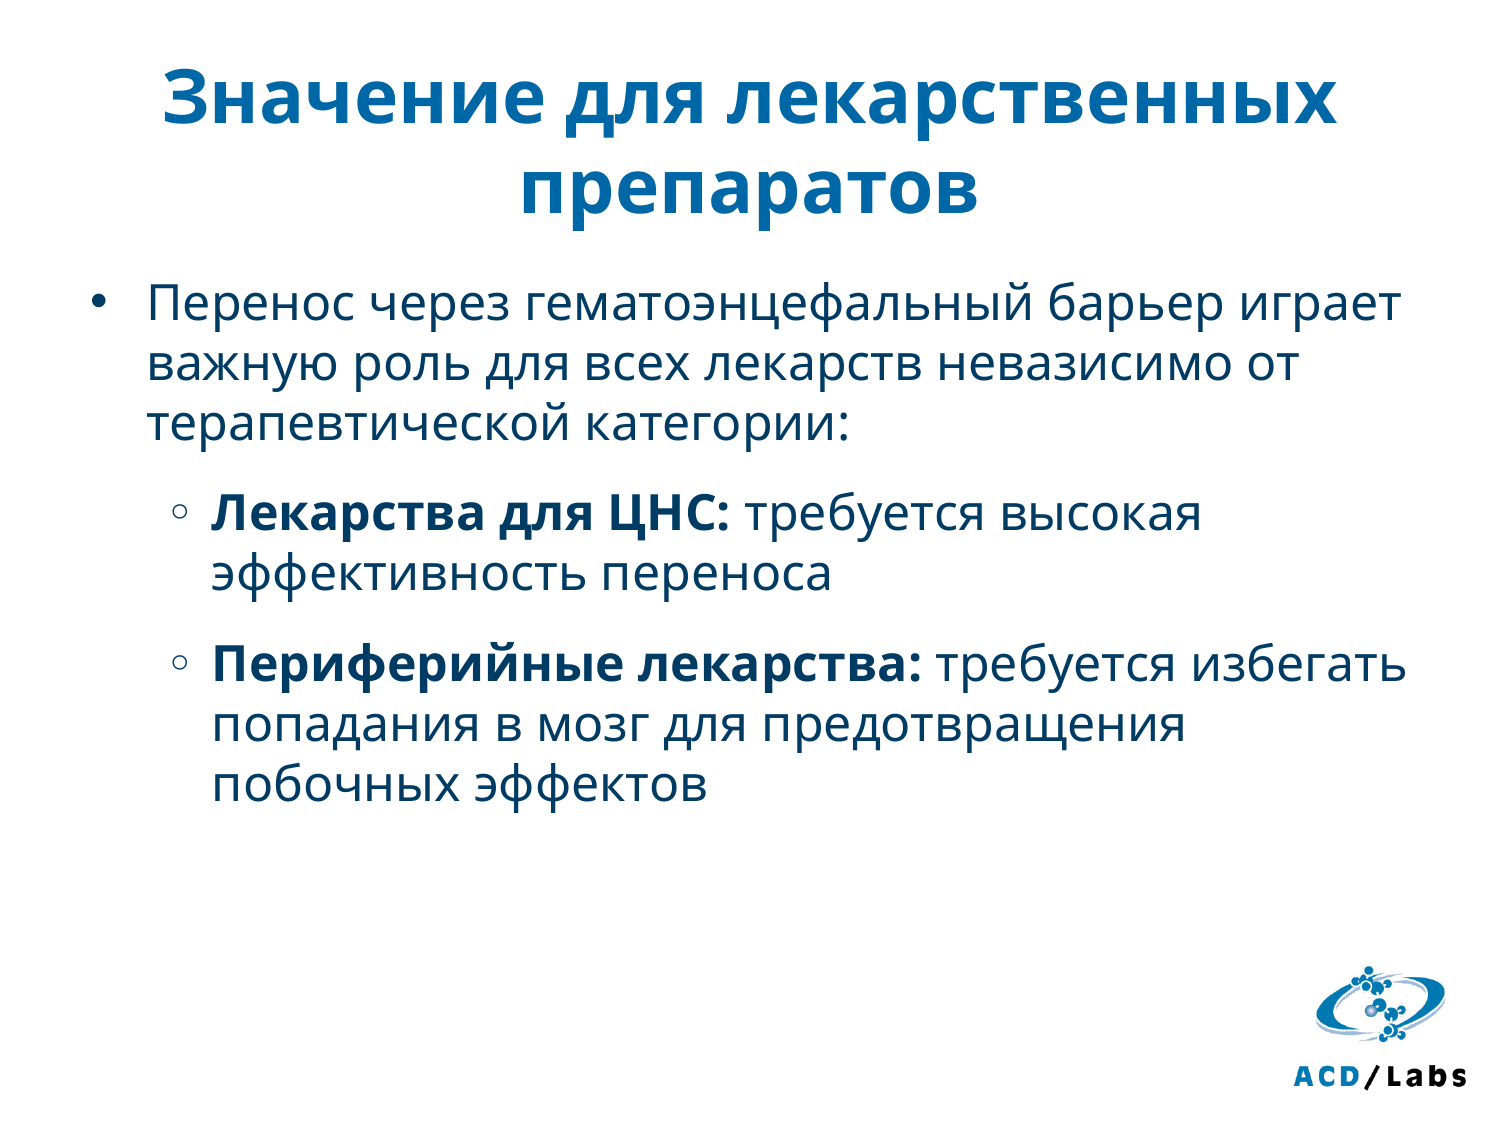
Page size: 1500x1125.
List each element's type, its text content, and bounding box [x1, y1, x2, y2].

list Перенос через гематоэнцефальный барьер играет важную роль для всех лекарств невазисимо от терапевтической категории: Лекарства для ЦНС: требуется высокая эффективность переноса Периферийные лекарства: требуется избегать попадания в мозг для предотвращения побочных эффектов [74, 262, 1426, 1006]
title Значение для лекарственных препаратов [74, 44, 1426, 233]
picture [1385, 1006, 1397, 1012]
picture [1293, 964, 1471, 1101]
